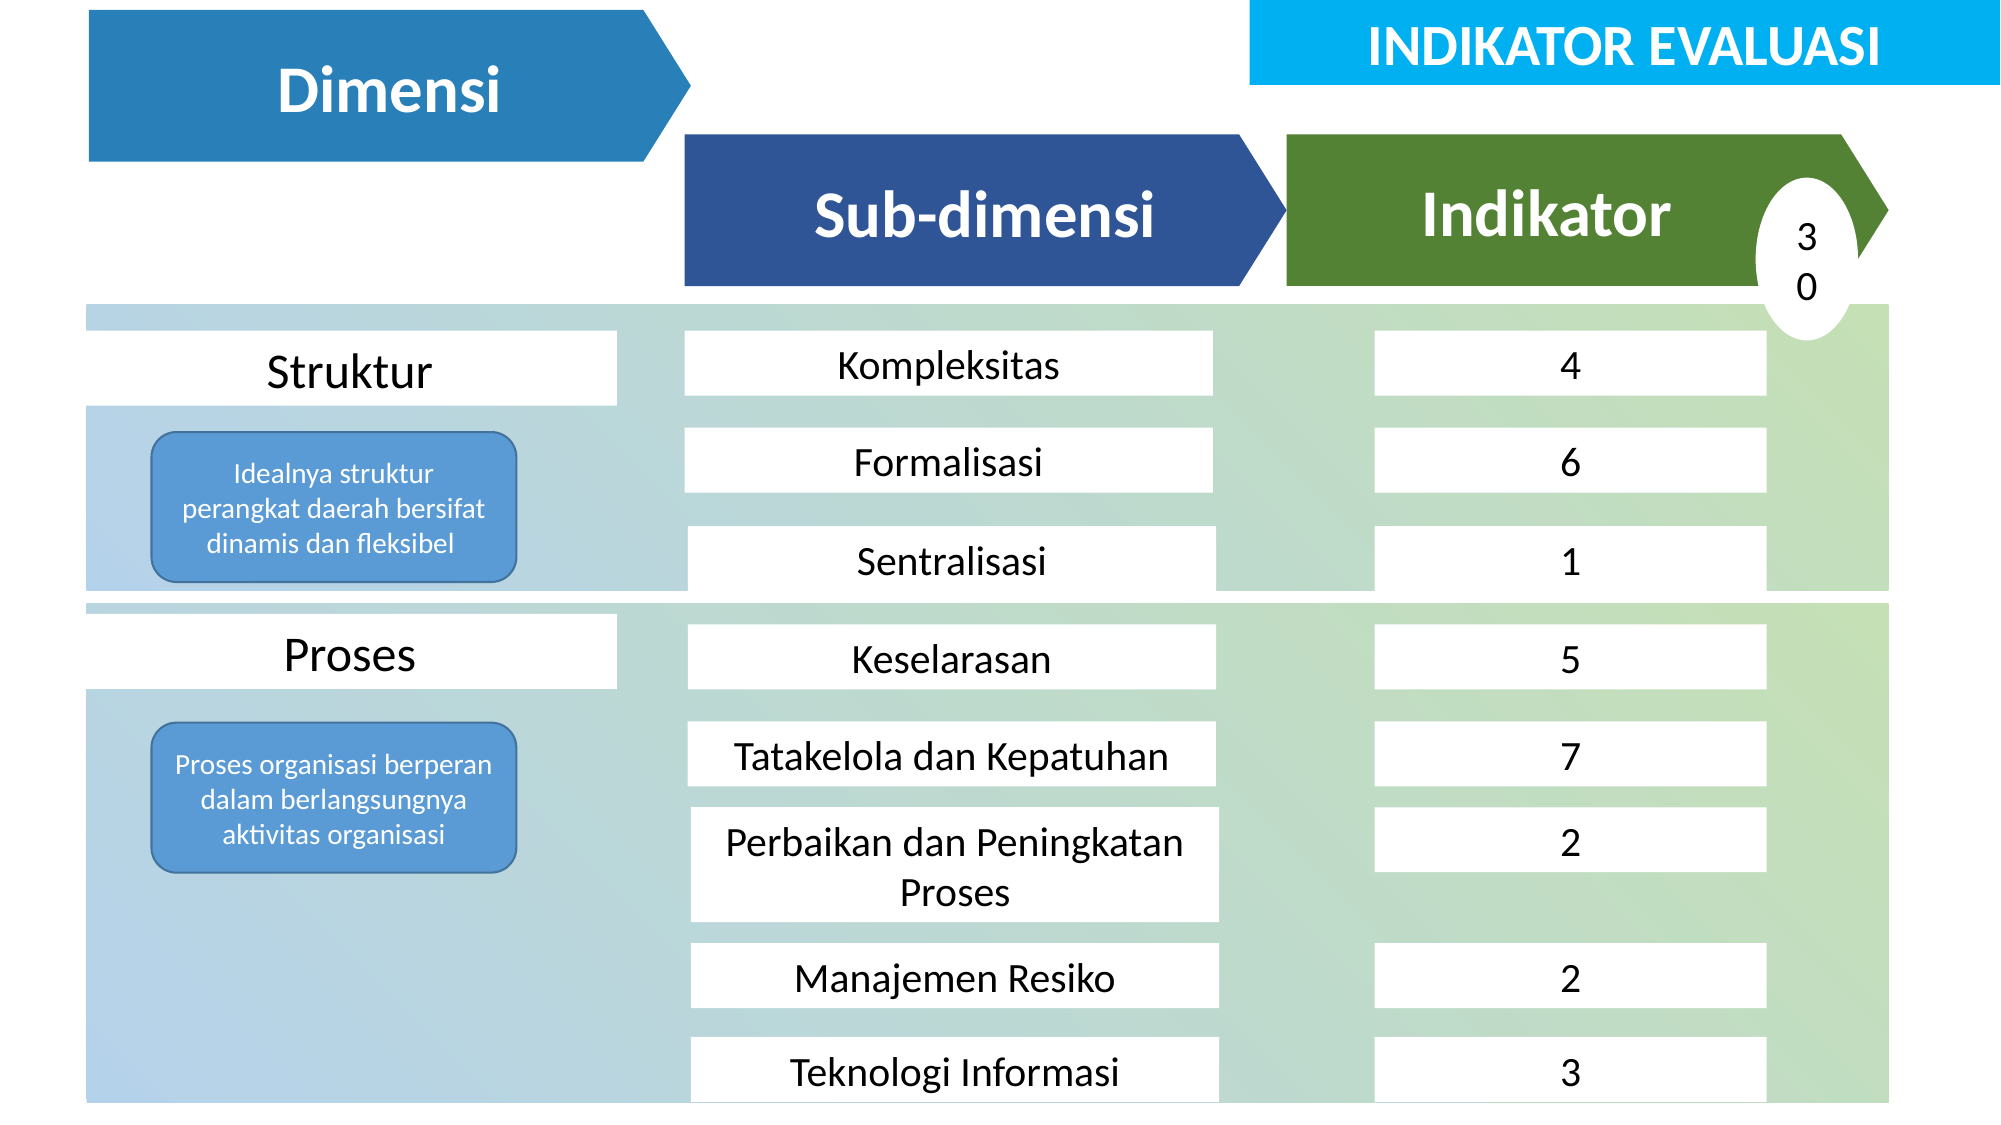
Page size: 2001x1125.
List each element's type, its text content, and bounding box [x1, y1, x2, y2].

text_box Kompleksitas [684, 330, 1213, 396]
text_box [86, 602, 1890, 1103]
text_box 2 [1374, 807, 1767, 873]
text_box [1286, 134, 1889, 286]
text_box Proses [82, 613, 617, 689]
text_box 5 [1374, 624, 1767, 690]
text_box 1 [1374, 526, 1767, 592]
text_box Teknologi Informasi [690, 1036, 1220, 1102]
text_box 4 [1374, 330, 1767, 396]
text_box Struktur [82, 330, 617, 406]
text_box 7 [1374, 721, 1767, 787]
text_box Keselarasan [687, 624, 1217, 690]
text_box 30 [1758, 286, 1856, 341]
text_box 3 [1374, 1036, 1767, 1102]
text_box INDIKATOR EVALUASI [1249, 0, 2000, 85]
text_box Formalisasi [684, 427, 1213, 493]
text_box Tatakelola dan Kepatuhan [687, 721, 1216, 787]
text_box Idealnya struktur perangkat daerah bersifat dinamis dan fleksibel [150, 431, 518, 584]
text_box 6 [1374, 427, 1767, 493]
text_box Manajemen Resiko [690, 943, 1220, 1009]
text_box Proses organisasi berperan dalam berlangsungnya aktivitas organisasi [150, 721, 518, 874]
text_box [85, 303, 1889, 591]
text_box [88, 9, 691, 162]
text_box Perbaikan dan Peningkatan Proses [690, 807, 1220, 923]
text_box 2 [1374, 943, 1767, 1009]
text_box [684, 134, 1287, 287]
text_box Sentralisasi [687, 526, 1217, 592]
